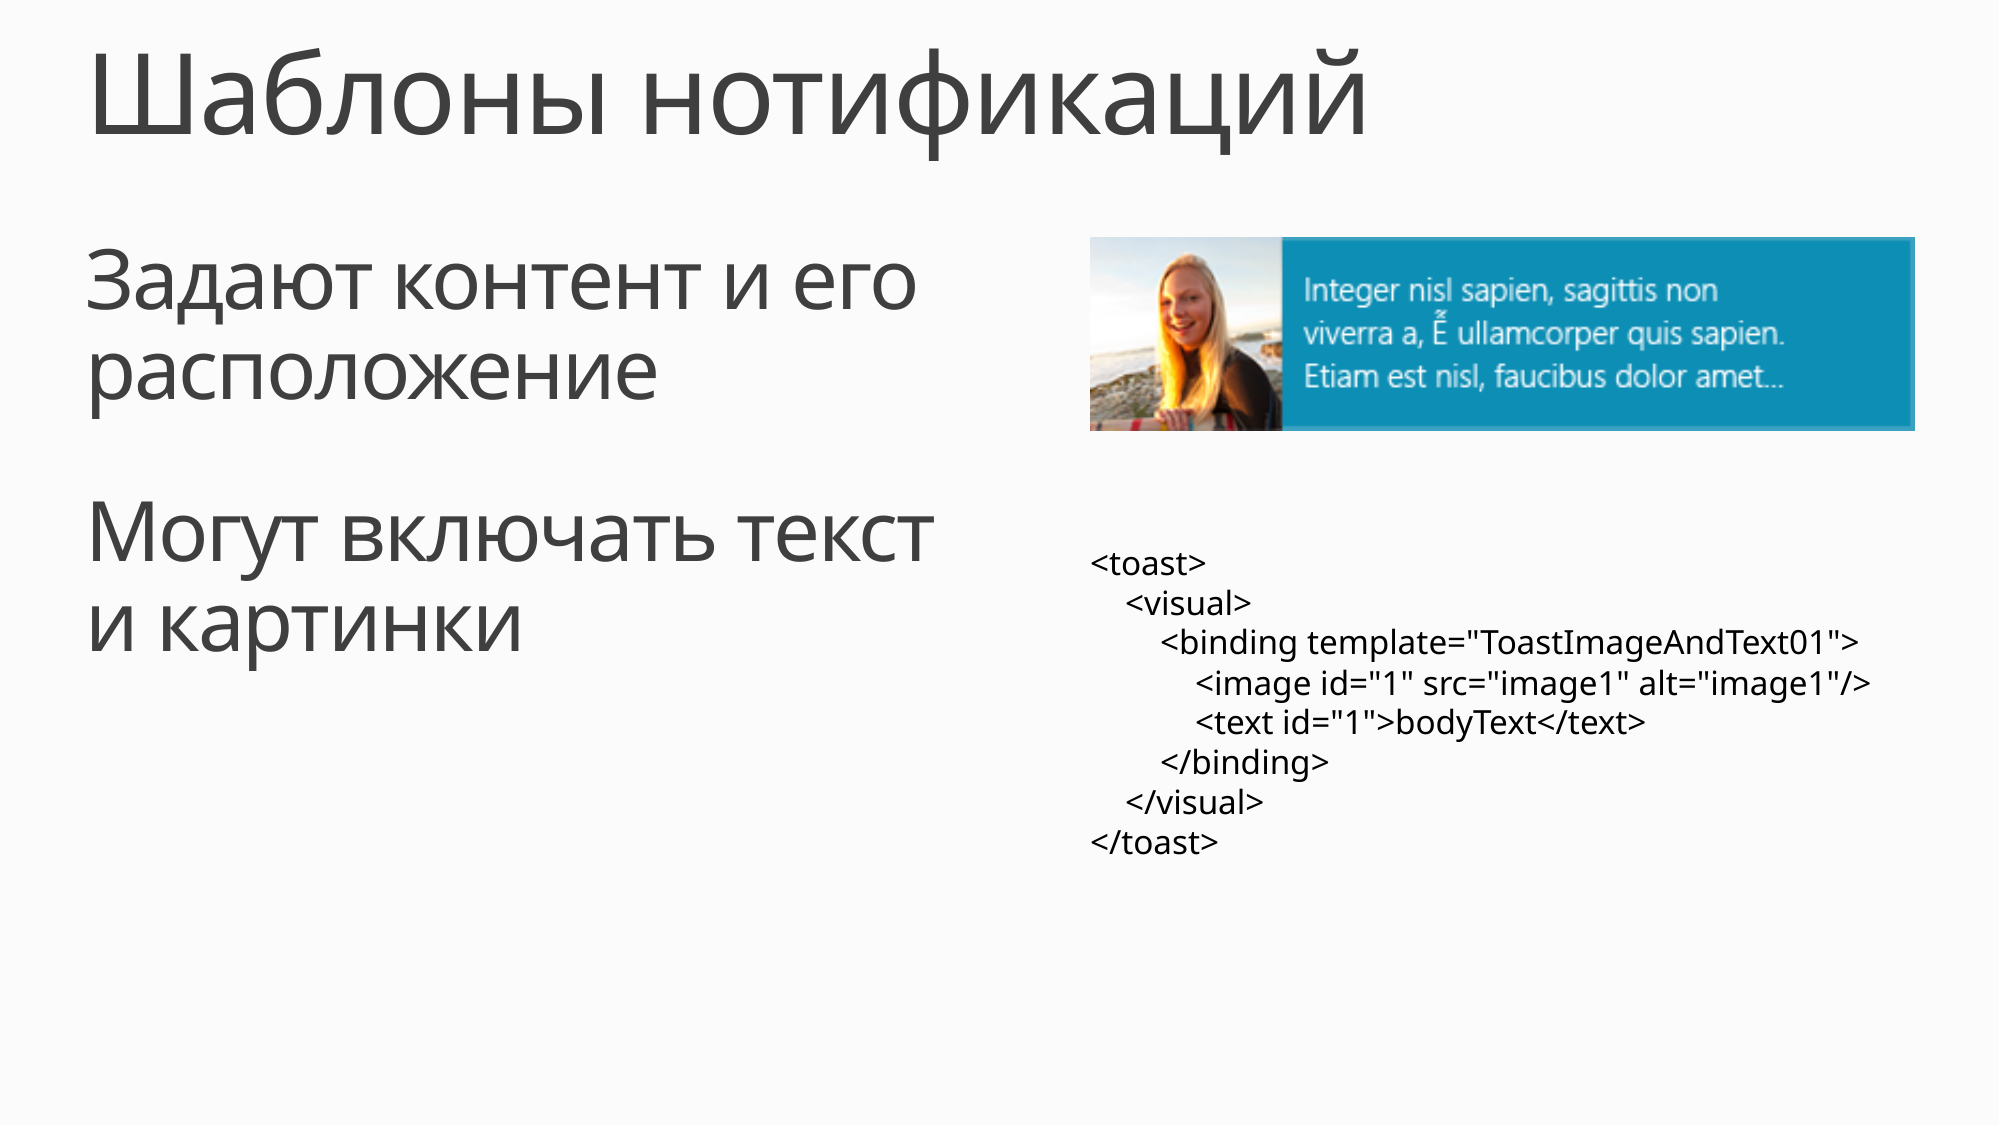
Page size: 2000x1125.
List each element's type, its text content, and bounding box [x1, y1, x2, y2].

title Шаблоны нотификаций [85, 37, 1914, 163]
picture [1089, 237, 1915, 431]
list Задают контент и его расположение Могут включать текст и картинки [85, 237, 972, 676]
text_box <toast> <visual> <binding template="ToastImageAndText01"> <image id="1" src="image1" alt="image1"/> <text id="1">bodyText</text> </binding> </visual> </toast> [1075, 534, 2000, 869]
